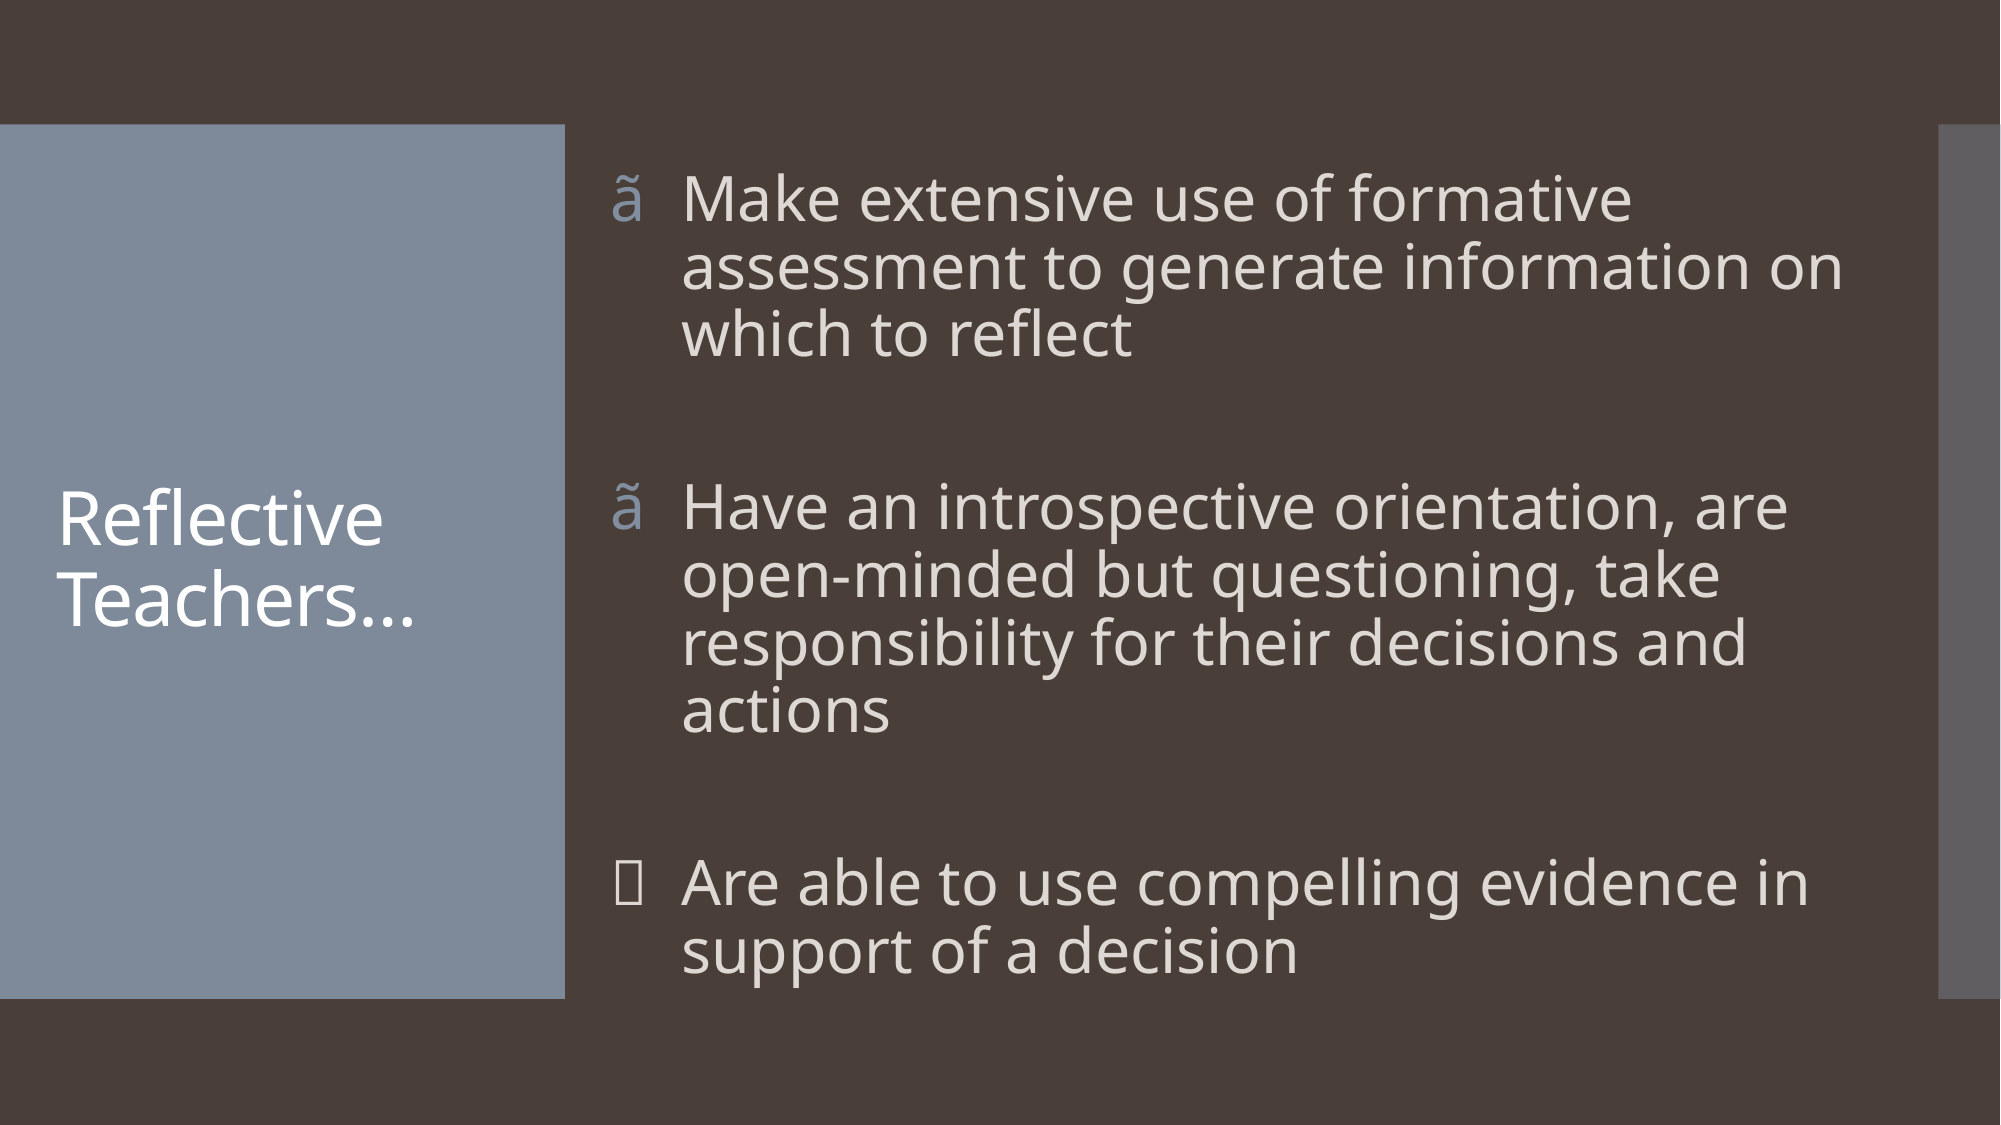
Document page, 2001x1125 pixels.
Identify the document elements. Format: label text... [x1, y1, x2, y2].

title Reflective Teachers… [41, 184, 525, 940]
list Make extensive use of formative assessment to generate information on which to reflect Have an introspective orientation, are open-minded but questioning, take responsibility for their decisions and actions  Are able to use compelling evidence in support of a decision [525, 159, 1889, 1000]
